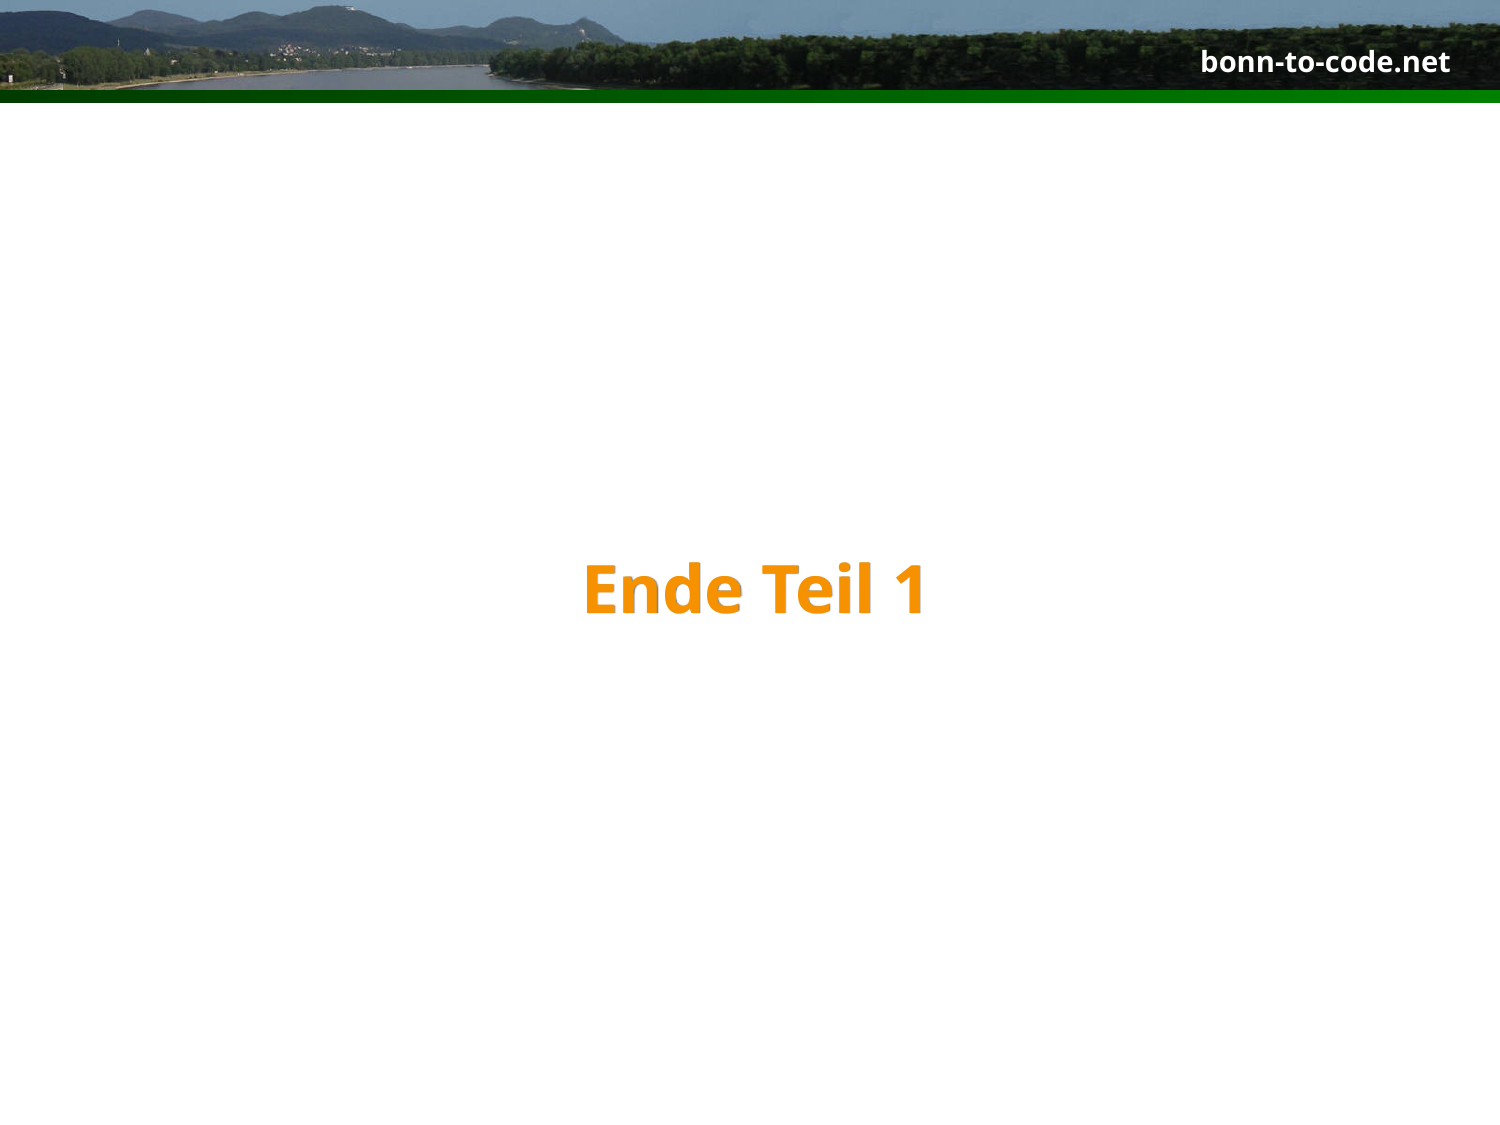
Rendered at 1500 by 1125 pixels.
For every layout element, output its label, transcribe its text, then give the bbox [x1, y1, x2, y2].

picture [0, 0, 1500, 90]
title Ende Teil 1 [118, 538, 1394, 658]
